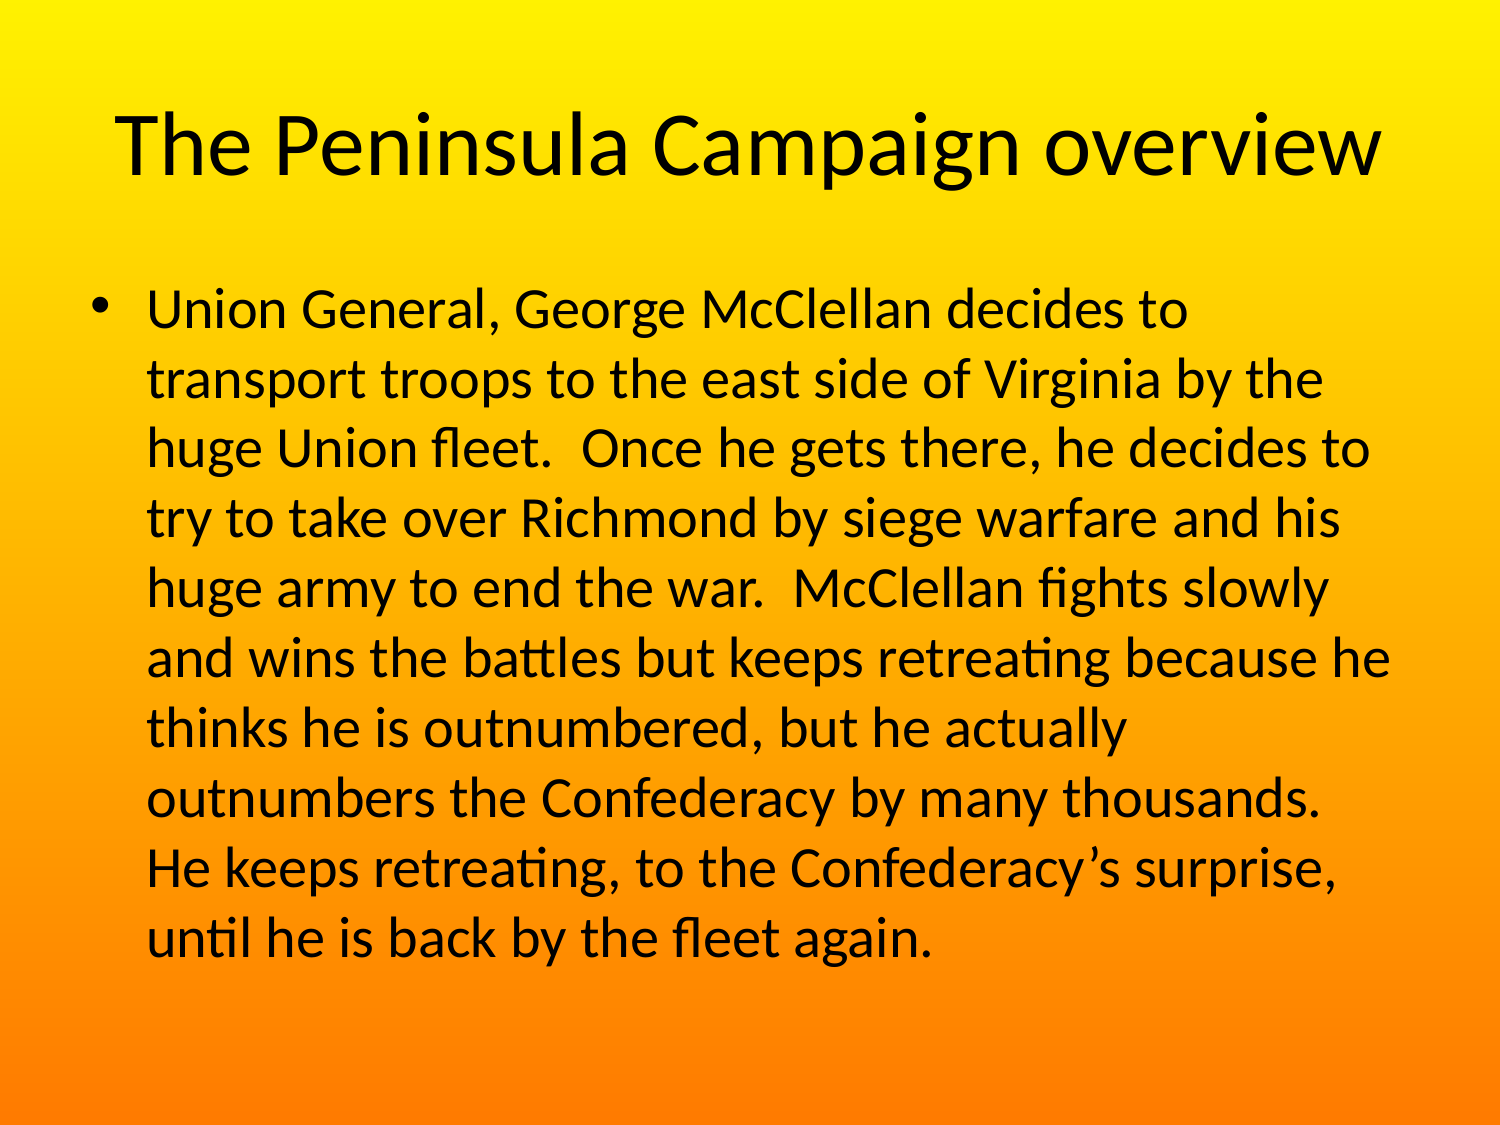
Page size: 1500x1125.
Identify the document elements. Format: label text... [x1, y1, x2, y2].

list Union General, George McClellan decides to transport troops to the east side of Virginia by the huge Union fleet. Once he gets there, he decides to try to take over Richmond by siege warfare and his huge army to end the war. McClellan fights slowly and wins the battles but keeps retreating because he thinks he is outnumbered, but he actually outnumbers the Confederacy by many thousands. He keeps retreating, to the Confederacy’s surprise, until he is back by the fleet again. [75, 262, 1425, 1005]
title The Peninsula Campaign overview [75, 45, 1425, 233]
